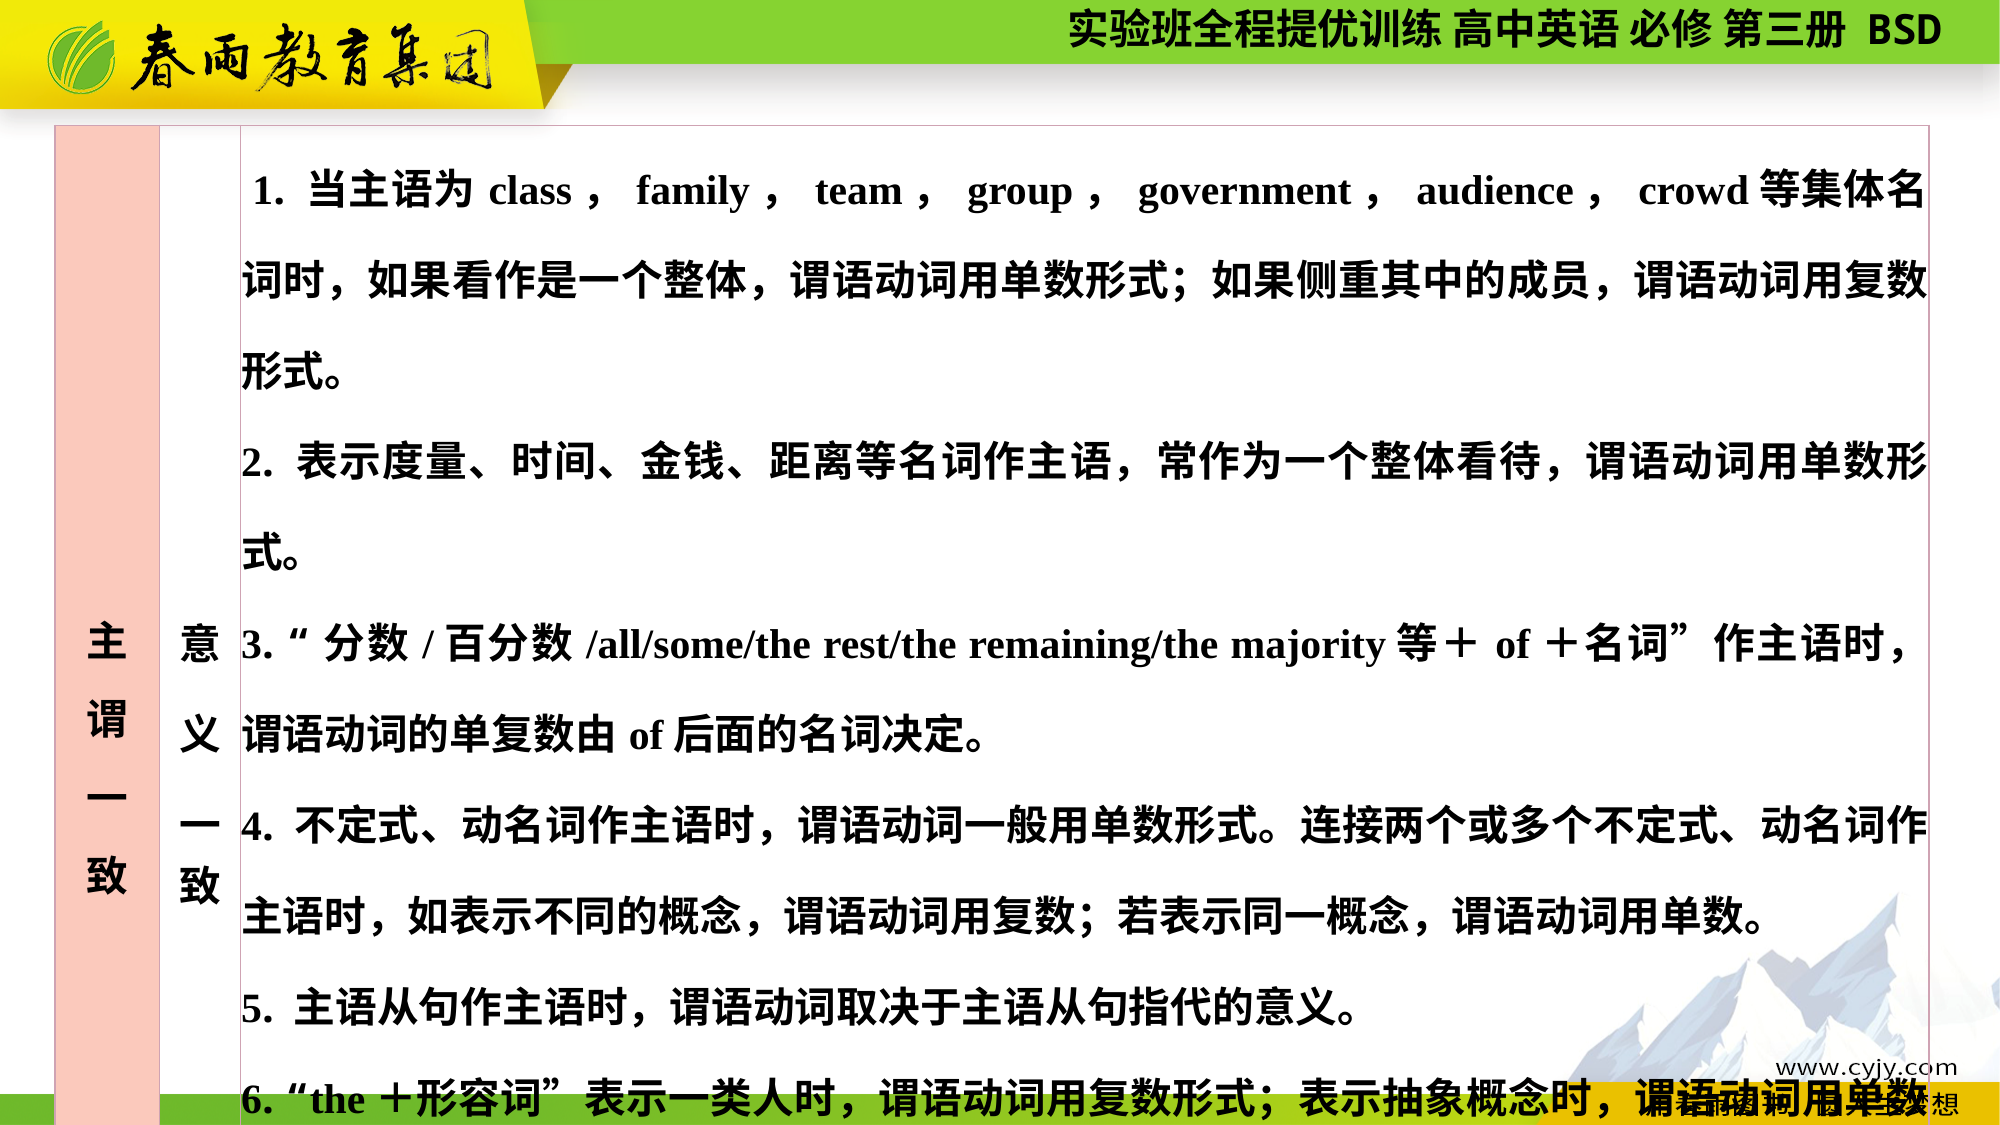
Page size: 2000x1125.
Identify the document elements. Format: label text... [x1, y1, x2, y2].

table_header 主 谓 一 致 [56, 126, 159, 1125]
picture [0, 0, 2000, 1125]
table_header 意 义 一 致 [160, 126, 240, 1125]
table_header 1. 当主语为class，family，team，group，government，audience，crowd等集体名词时，如果看作是一个整体，谓语动词用单数形式；如果侧重其中的成员，谓语动词用复数形式。 2. 表示度量、时间、金钱、距离等名词作主语，常作为一个整体看待，谓语动词用单数形式。 3. “分数/百分数/all/some/the rest/the remaining/the majority等＋of＋名词”作主语时，谓语动词的单复数由of后面的名词决定。 4. 不定式、动名词作主语时，谓语动词一般用单数形式。连接两个或多个不定式、动名词作主语时，如表示不同的概念，谓语动词用复数；若表示同一概念，谓语动词用单数。 5. 主语从句作主语时，谓语动词取决于主语从句指代的意义。 6. “the＋形容词”表示一类人时，谓语动词用复数形式；表示抽象概念时，谓语动词用单数形式。 7. “one and a half＋复数名词”作主语时，谓语动词用单数形式。 8. “a/an＋单数名词＋or two”作主语时，谓语动词用单数形式。 [241, 126, 1928, 1125]
